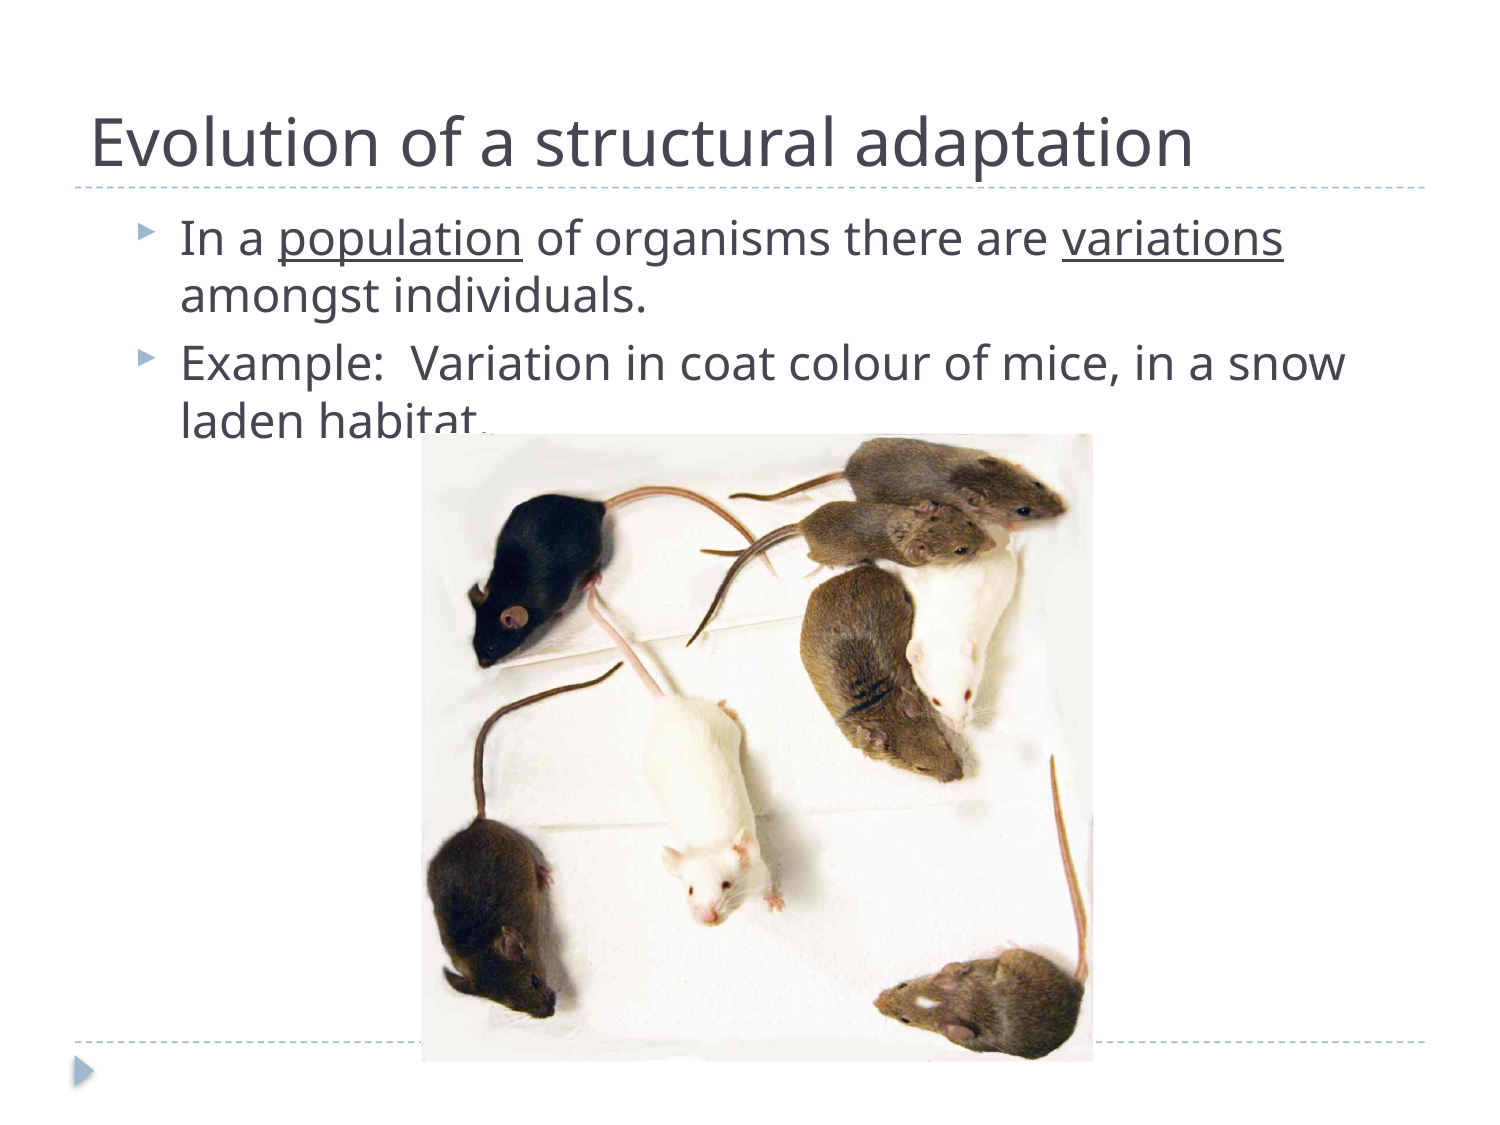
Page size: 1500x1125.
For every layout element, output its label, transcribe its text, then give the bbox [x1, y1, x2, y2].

list In a population of organisms there are variations amongst individuals. Example: Variation in coat colour of mice, in a snow laden habitat. [75, 200, 1425, 1010]
title Evolution of a structural adaptation [75, 24, 1425, 188]
picture [421, 433, 1094, 1062]
